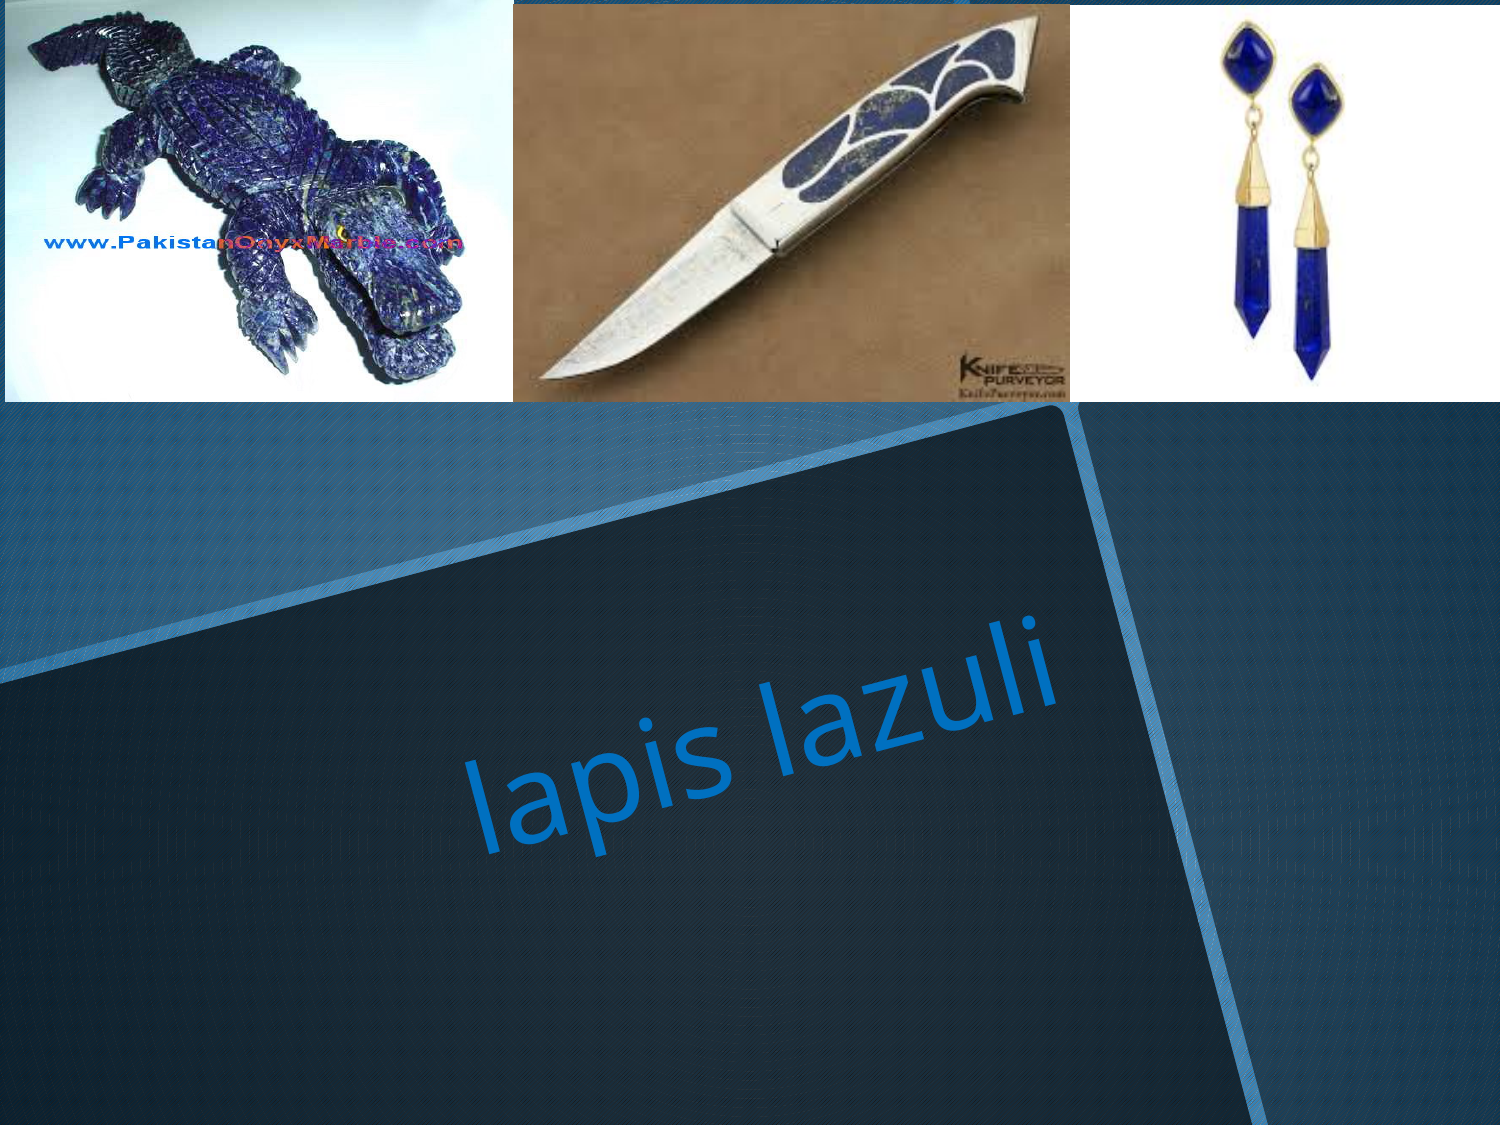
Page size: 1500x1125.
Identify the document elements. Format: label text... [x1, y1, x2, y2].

title lapis lazuli [72, 473, 1089, 982]
picture [5, 0, 1500, 402]
